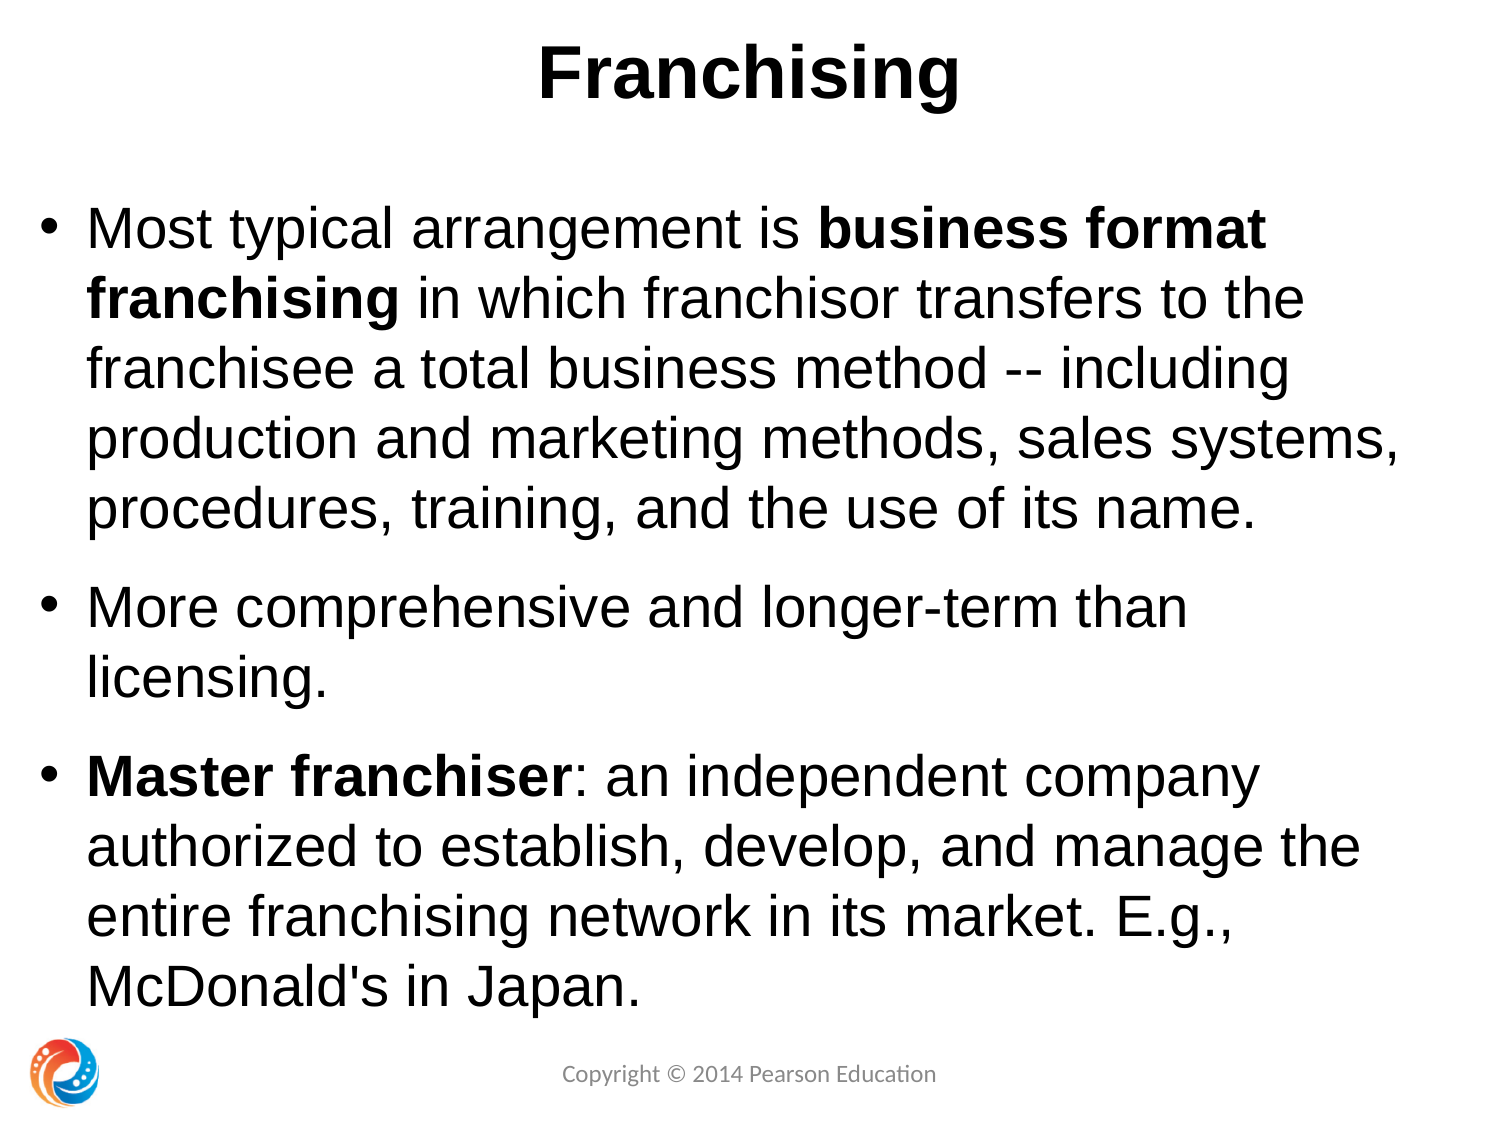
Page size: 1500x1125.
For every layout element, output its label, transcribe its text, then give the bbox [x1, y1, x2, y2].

title Franchising [112, 0, 1388, 138]
picture [23, 1032, 105, 1111]
subtitle Most typical arrangement is business format franchising in which franchisor transfers to the franchisee a total business method -- including production and marketing methods, sales systems, procedures, training, and the use of its name. More comprehensive and longer-term than licensing. Master franchiser: an independent company authorized to establish, develop, and manage the entire franchising network in its market. E.g., McDonald's in Japan. [24, 182, 1451, 1008]
footer Copyright © 2014 Pearson Education [512, 1042, 988, 1103]
